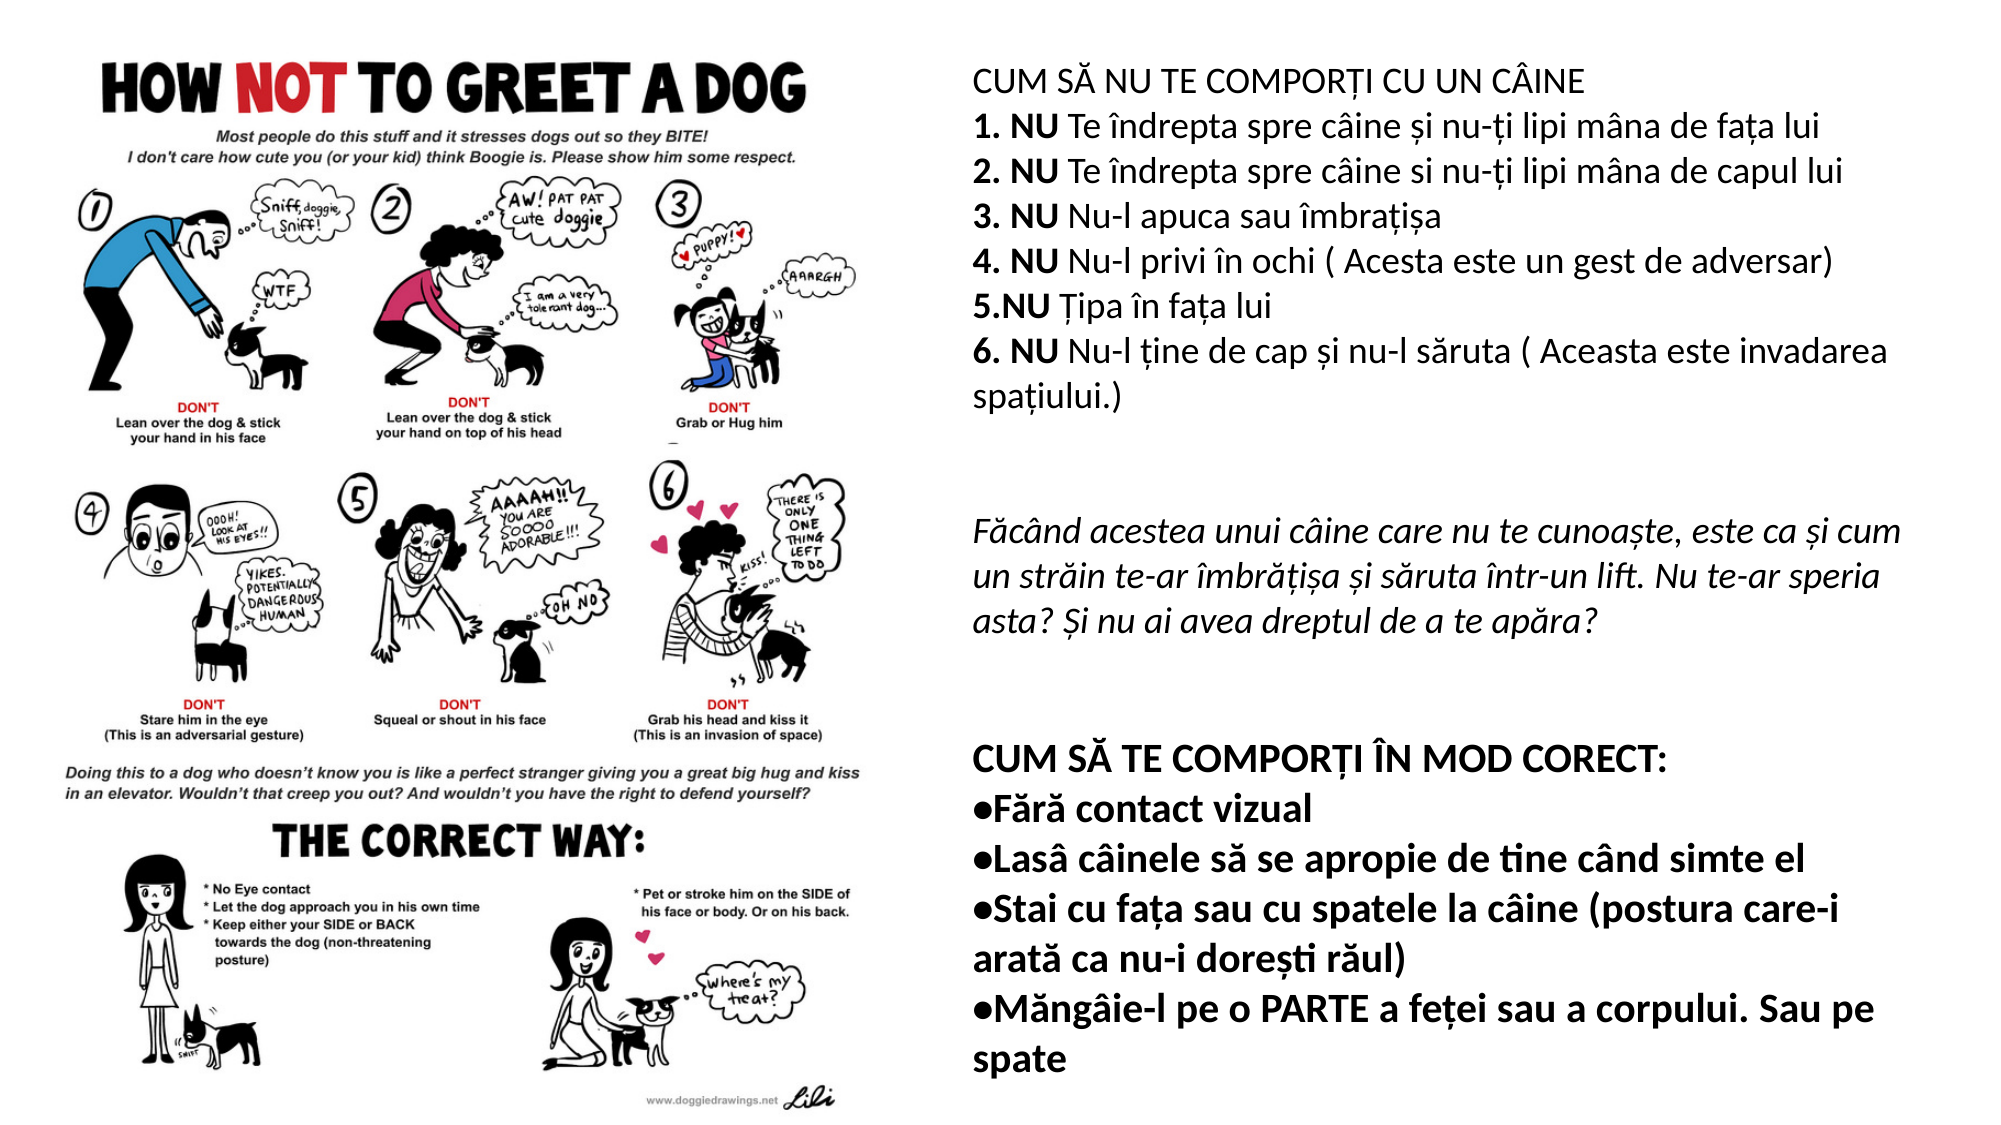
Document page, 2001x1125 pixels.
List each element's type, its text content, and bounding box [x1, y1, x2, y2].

picture [23, 27, 892, 1125]
text_box CUM SĂ NU TE COMPORȚI CU UN CÂINE 1. NU Te îndrepta spre câine și nu-ți lipi mâna de fața lui 2. NU Te îndrepta spre câine si nu-ți lipi mâna de capul lui 3. NU Nu-l apuca sau îmbrațișa 4. NU Nu-l privi în ochi ( Acesta este un gest de adversar) 5.NU Țipa în fața lui 6. NU Nu-l ține de cap și nu-l săruta ( Aceasta este invadarea spațiului.) Făcând acestea unui câine care nu te cunoaște, este ca și cum un străin te-ar îmbrățișa și săruta într-un lift. Nu te-ar speria asta? Și nu ai avea dreptul de a te apăra? CUM SĂ TE COMPORȚI ÎN MOD CORECT: •Fără contact vizual •Lasâ câinele să se apropie de tine când simte el •Stai cu fața sau cu spatele la câine (postura care-i arată ca nu-i dorești răul) •Măngâie-l pe o PARTE a feței sau a corpului. Sau pe spate [957, 48, 1953, 1125]
